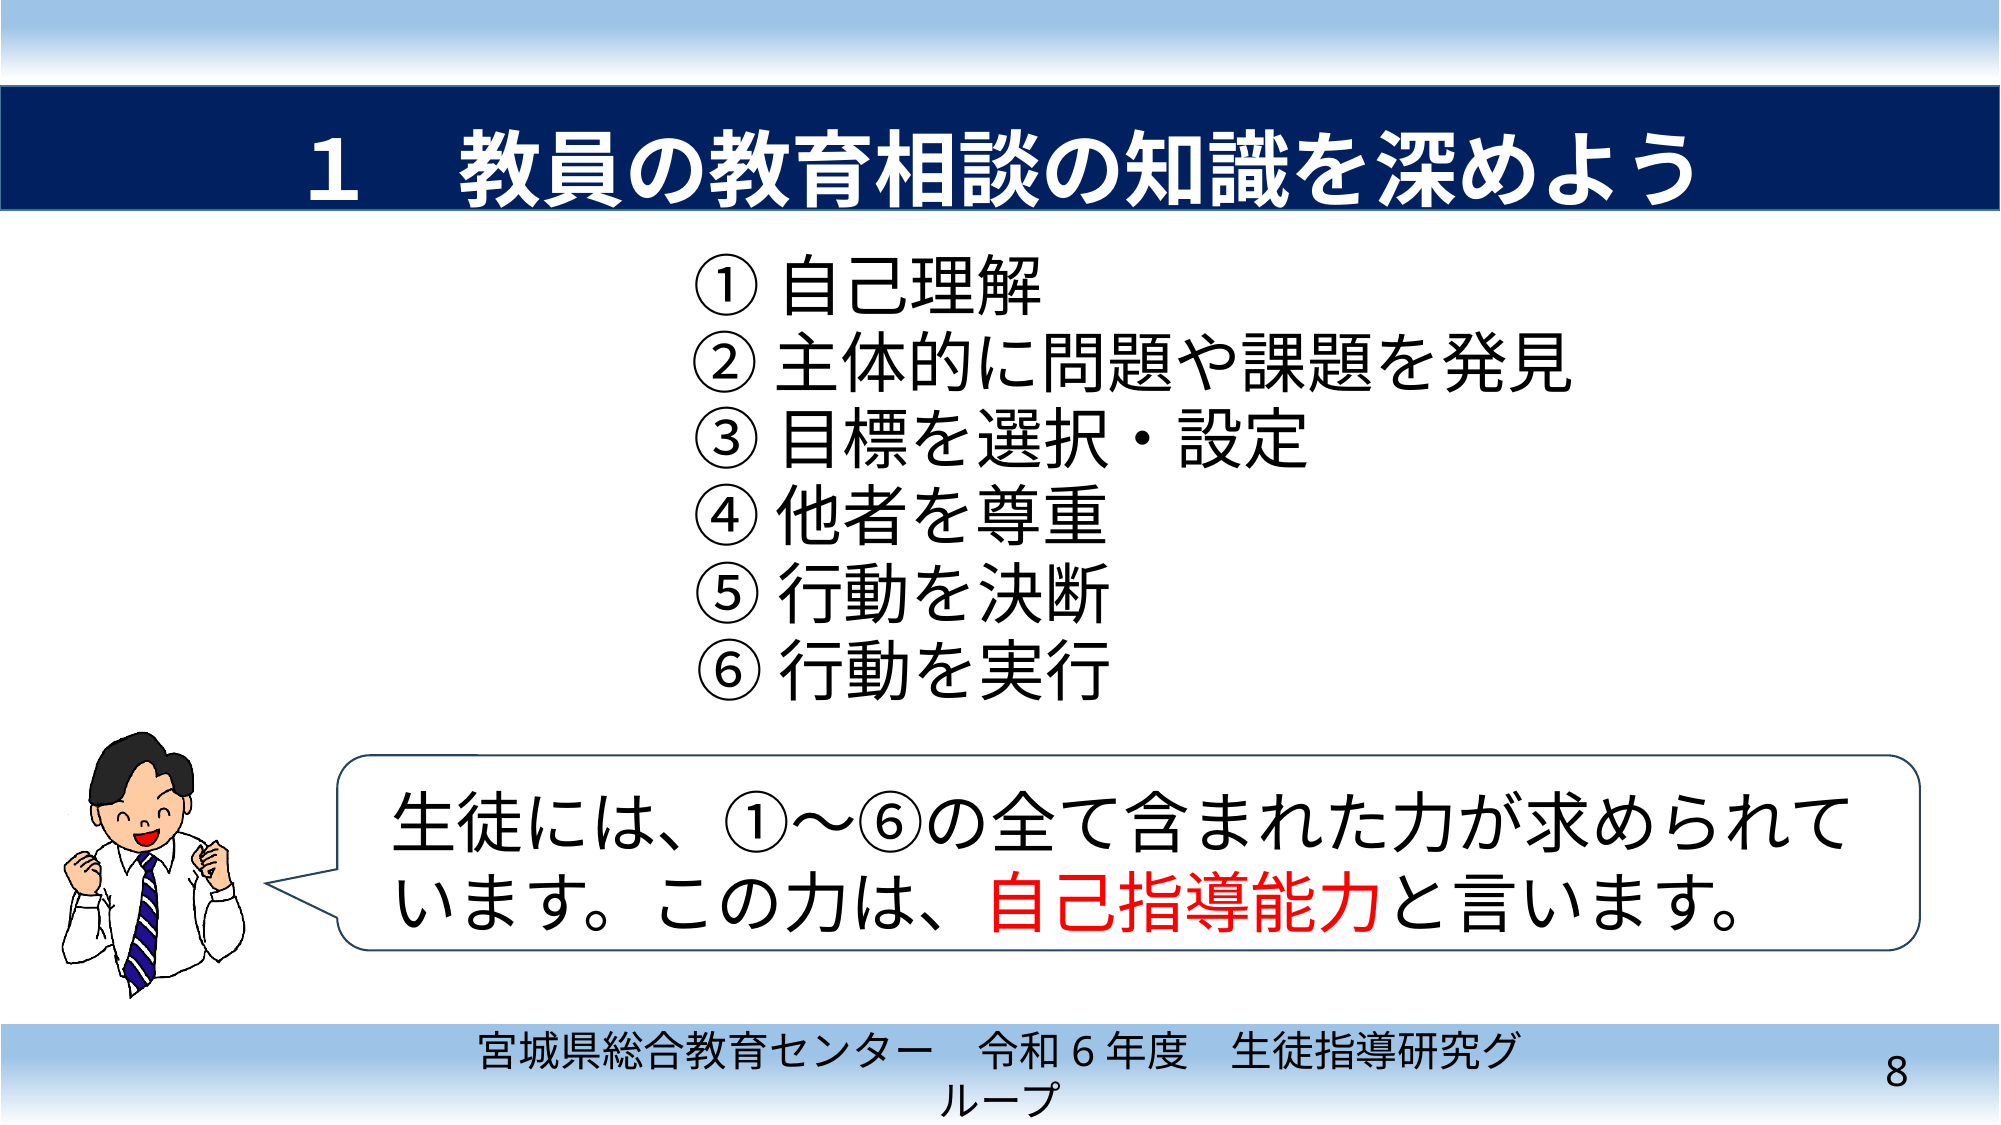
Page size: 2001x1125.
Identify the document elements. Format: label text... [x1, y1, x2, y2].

slide_number 7 [1811, 1043, 1925, 1104]
text_box 宮城県総合教育センター 令和6年度 生徒指導研究グループ [428, 1045, 1572, 1105]
text_box 生徒には、①～⑥の全て含まれた力が求められています。この力は、自己指導能力と言います。 [375, 773, 1910, 949]
text_box ⑥行動を実行 [681, 621, 1329, 716]
text_box ⑤行動を決断 [679, 544, 1327, 639]
text_box ④他者を尊重 [678, 466, 1326, 561]
text_box ②主体的に問題や課題を発見 [676, 313, 1793, 409]
picture [33, 724, 285, 1001]
text_box ③目標を選択・設定 [678, 389, 1329, 485]
text_box ①自己理解 [678, 236, 1348, 313]
text_box [0, 85, 220, 211]
text_box [1780, 85, 2000, 211]
text_box １ 教員の教育相談の知識を深めよう [220, 59, 1780, 224]
text_box [285, 754, 1921, 952]
